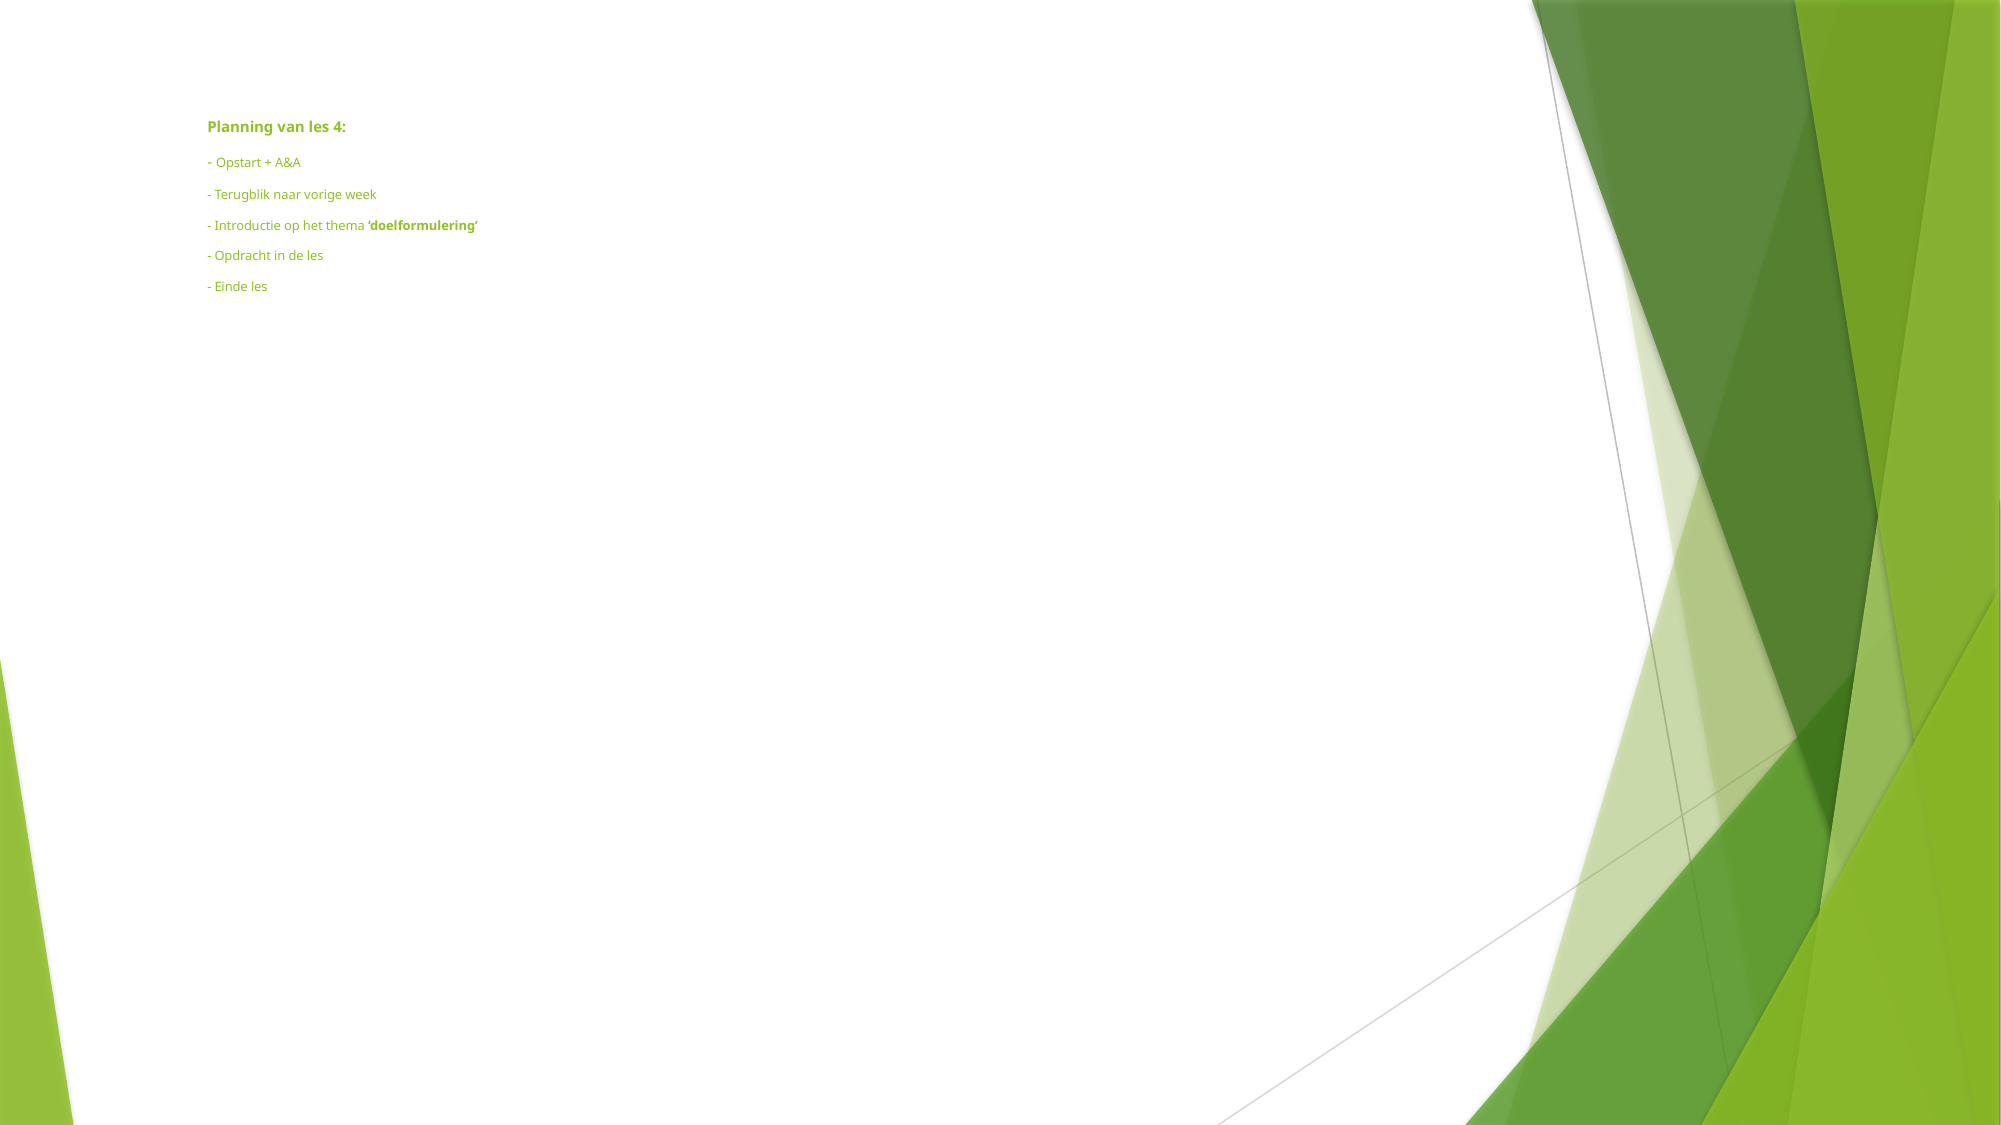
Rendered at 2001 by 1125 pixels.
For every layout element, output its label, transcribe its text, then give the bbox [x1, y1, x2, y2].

title Planning van les 4: - Opstart + A&A - Terugblik naar vorige week - Introductie op het thema ‘doelformulering’ - Opdracht in de les - Einde les [192, 91, 1715, 309]
